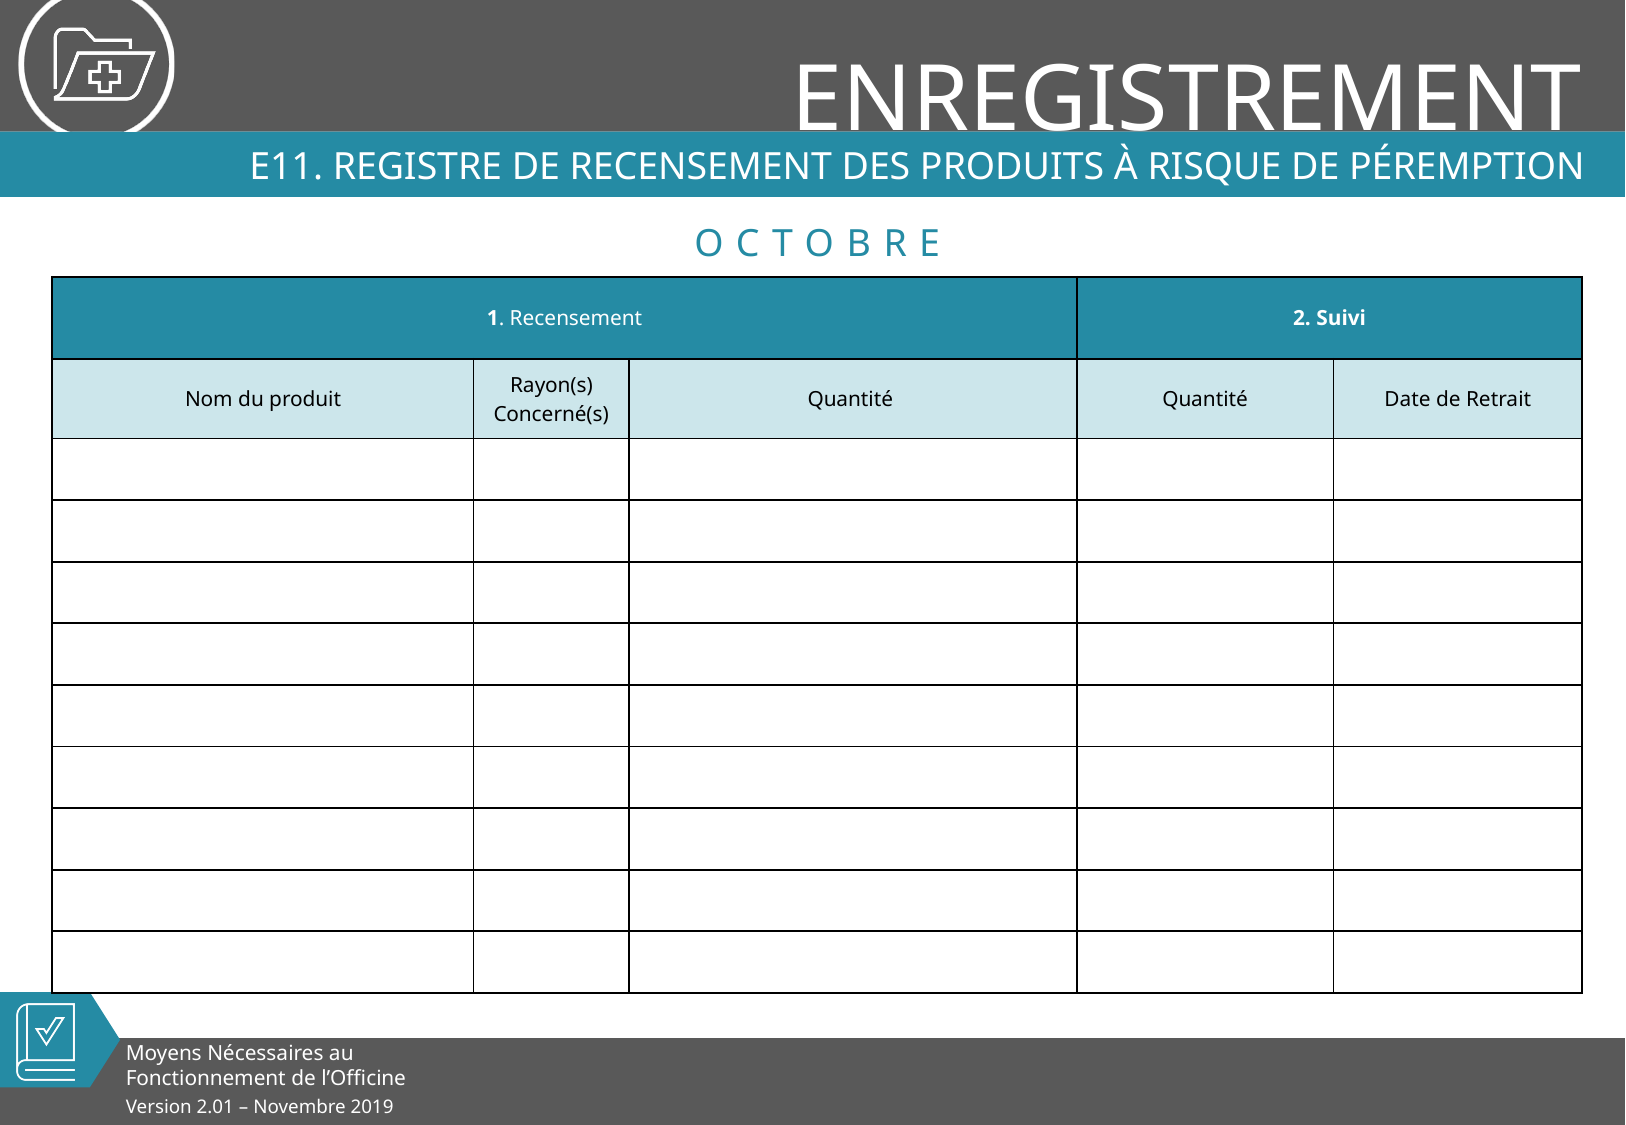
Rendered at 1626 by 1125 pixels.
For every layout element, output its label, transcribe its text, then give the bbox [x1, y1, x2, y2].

table_cell [53, 501, 473, 561]
table_cell Rayon(s) Concerné(s) [474, 360, 628, 438]
table_cell Date de Retrait [1334, 360, 1581, 438]
table_cell [53, 686, 473, 746]
table_cell [1078, 747, 1333, 807]
table_cell [474, 624, 628, 684]
table_cell [630, 871, 1076, 930]
table_cell [53, 871, 473, 930]
table_cell [53, 439, 473, 499]
table_cell [53, 747, 473, 807]
table_cell [53, 563, 473, 622]
table_cell [1334, 686, 1581, 746]
table_cell [630, 563, 1076, 622]
table_cell Quantité [1078, 360, 1333, 438]
table_cell [630, 809, 1076, 869]
table_cell [53, 624, 473, 684]
table_cell [1334, 624, 1581, 684]
table_cell [1078, 686, 1333, 746]
table_cell [474, 686, 628, 746]
table_cell [53, 809, 473, 869]
table_cell [1334, 439, 1581, 499]
table_cell [1334, 871, 1581, 930]
table_cell [1078, 501, 1333, 561]
table_cell [630, 624, 1076, 684]
picture [18, 0, 175, 132]
table_header 2. Suivi [1078, 278, 1581, 358]
table_cell [630, 439, 1076, 499]
table_cell [630, 747, 1076, 807]
table_cell Quantité [630, 360, 1076, 438]
table_cell [1078, 932, 1333, 992]
table_cell Nom du produit [53, 360, 473, 438]
picture [16, 1003, 75, 1081]
title E11. Registre de recensement des produits à risque de péremption [80, 139, 1601, 196]
table_cell [474, 871, 628, 930]
table_cell [630, 501, 1076, 561]
table_cell [1078, 563, 1333, 622]
table_cell [474, 563, 628, 622]
table_cell [1334, 747, 1581, 807]
table_cell [474, 809, 628, 869]
table_header 1. Recensement [53, 278, 1076, 358]
table_cell [474, 747, 628, 807]
text_box [52, 132, 1625, 207]
table_cell [1078, 624, 1333, 684]
table_cell [1078, 439, 1333, 499]
table_cell [630, 686, 1076, 746]
table_cell [474, 501, 628, 561]
table_cell [53, 932, 473, 992]
table_cell [1334, 563, 1581, 622]
table_cell [1334, 932, 1581, 992]
table_cell [474, 439, 628, 499]
table_cell [1078, 809, 1333, 869]
table_cell [630, 932, 1076, 992]
table_cell [1078, 871, 1333, 930]
table_cell [1334, 501, 1581, 561]
table_cell [474, 932, 628, 992]
text_box OCTOBRE [52, 211, 1583, 272]
table_cell [1334, 809, 1581, 869]
